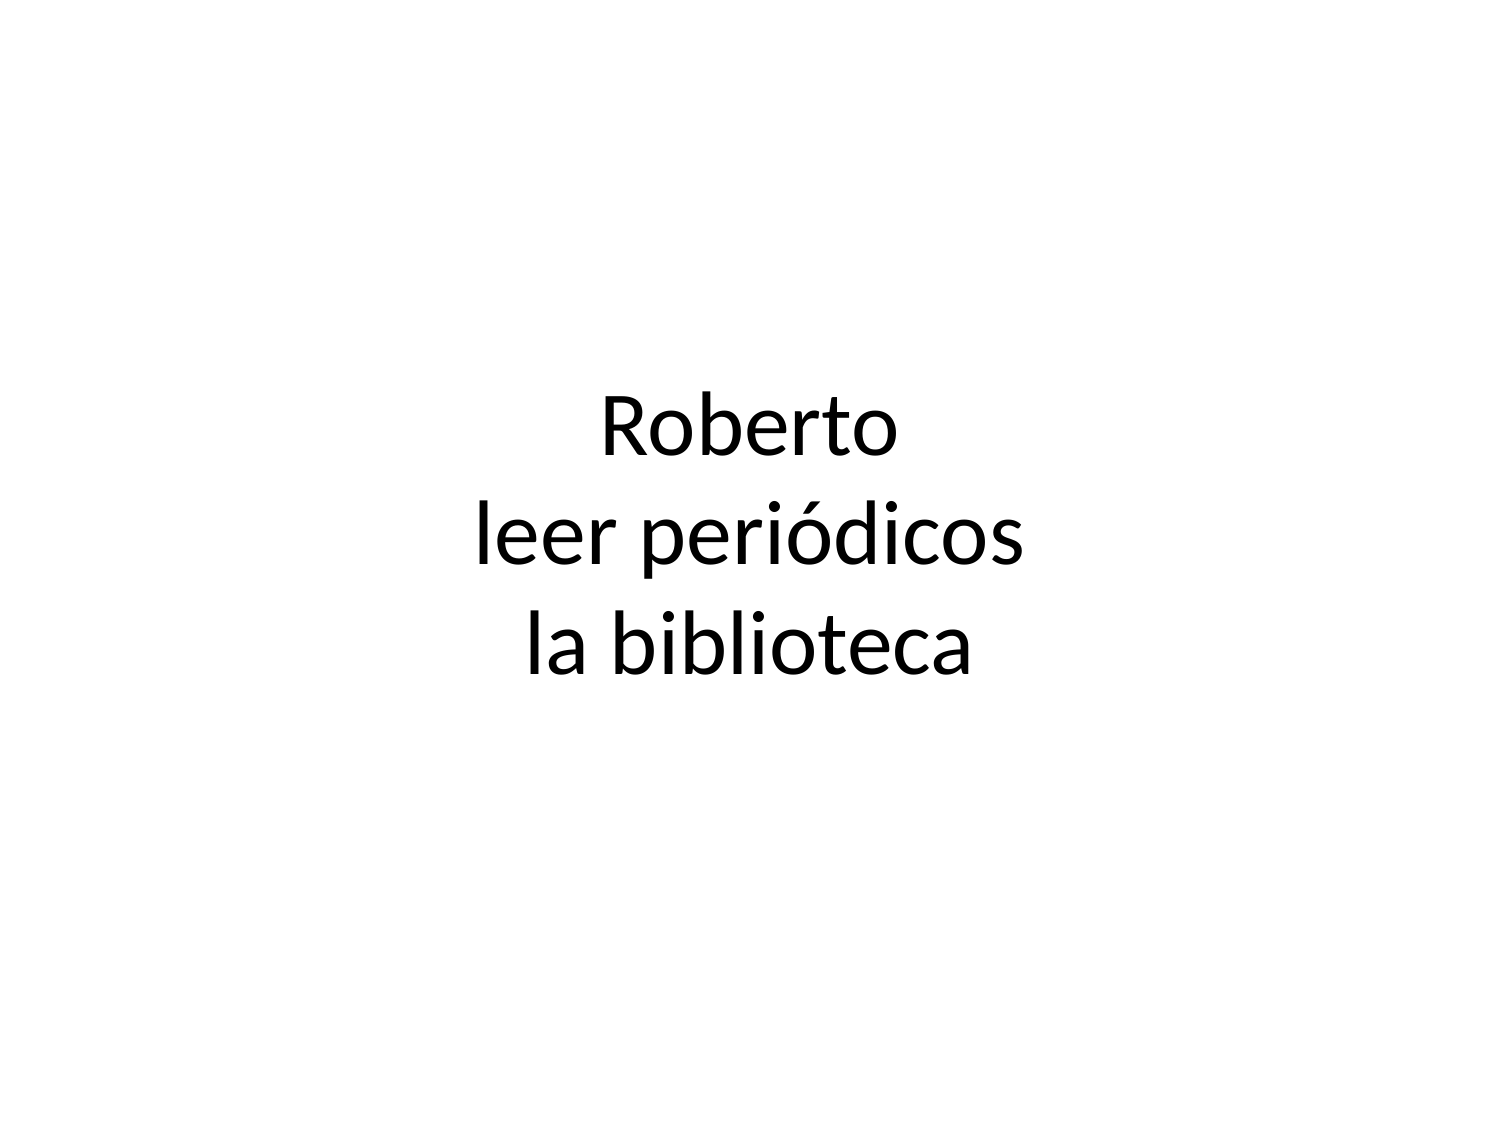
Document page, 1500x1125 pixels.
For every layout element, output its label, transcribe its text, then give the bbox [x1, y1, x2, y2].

title Roberto leer periódicos la biblioteca [75, 45, 1425, 1012]
